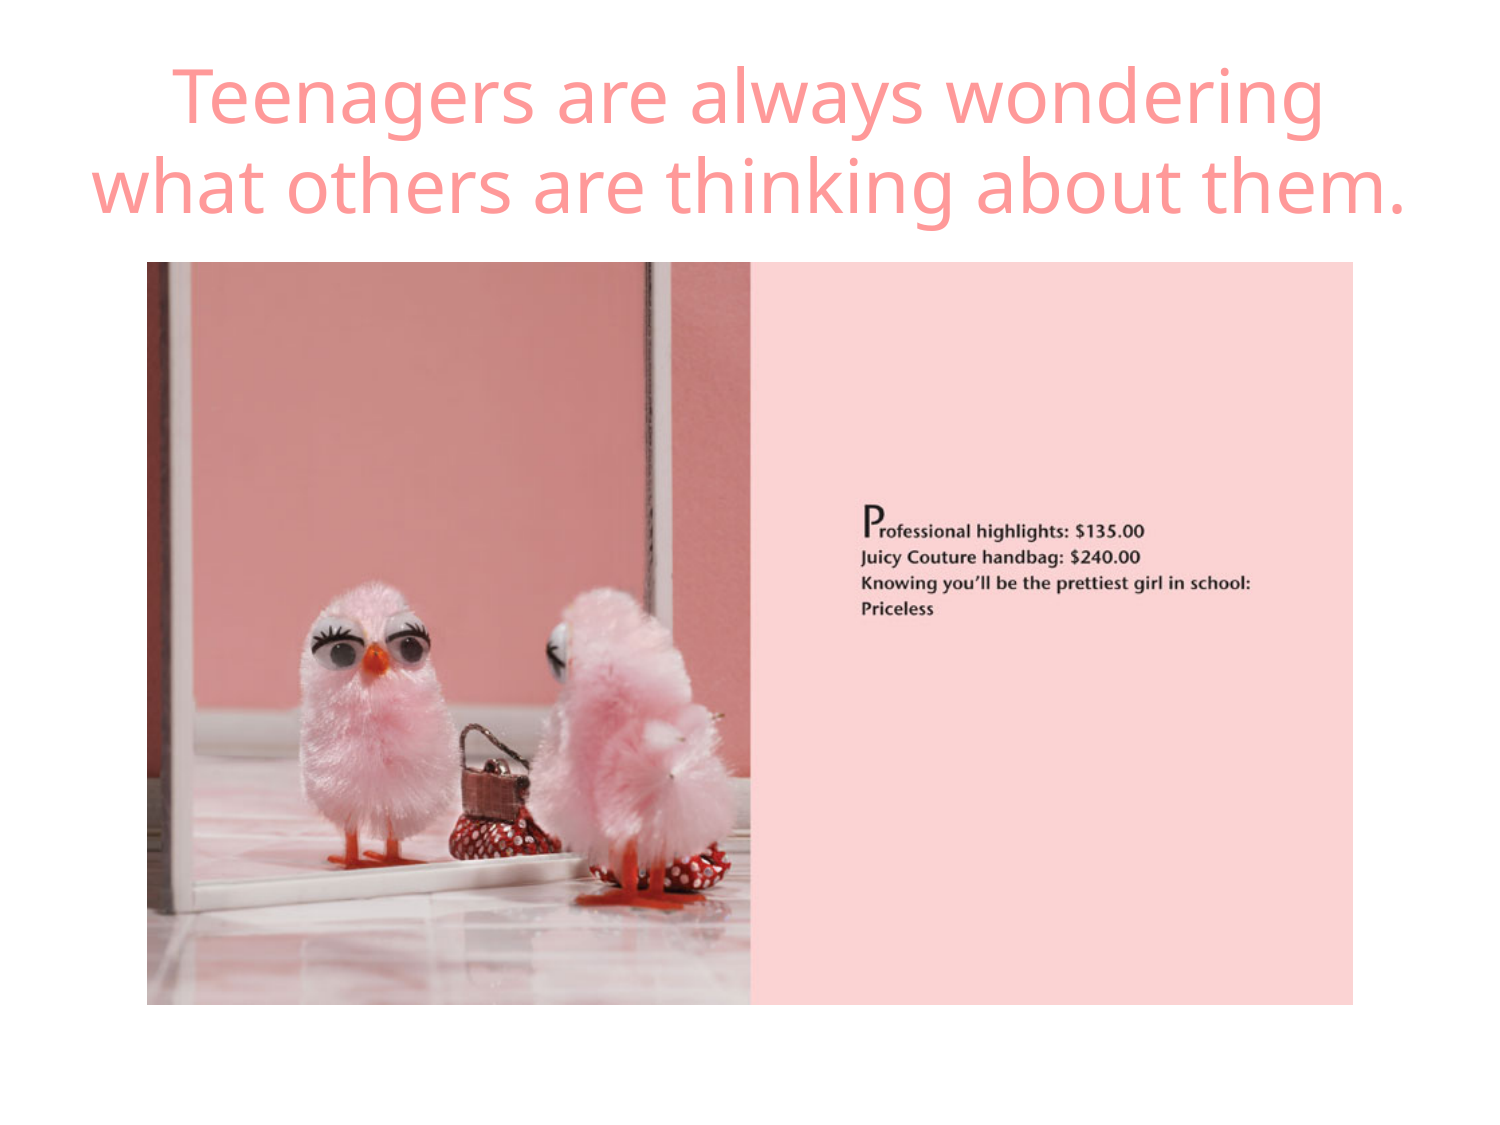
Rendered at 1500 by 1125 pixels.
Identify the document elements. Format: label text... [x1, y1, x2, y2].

title Teenagers are always wondering what others are thinking about them. [75, 45, 1425, 233]
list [147, 262, 1353, 1006]
